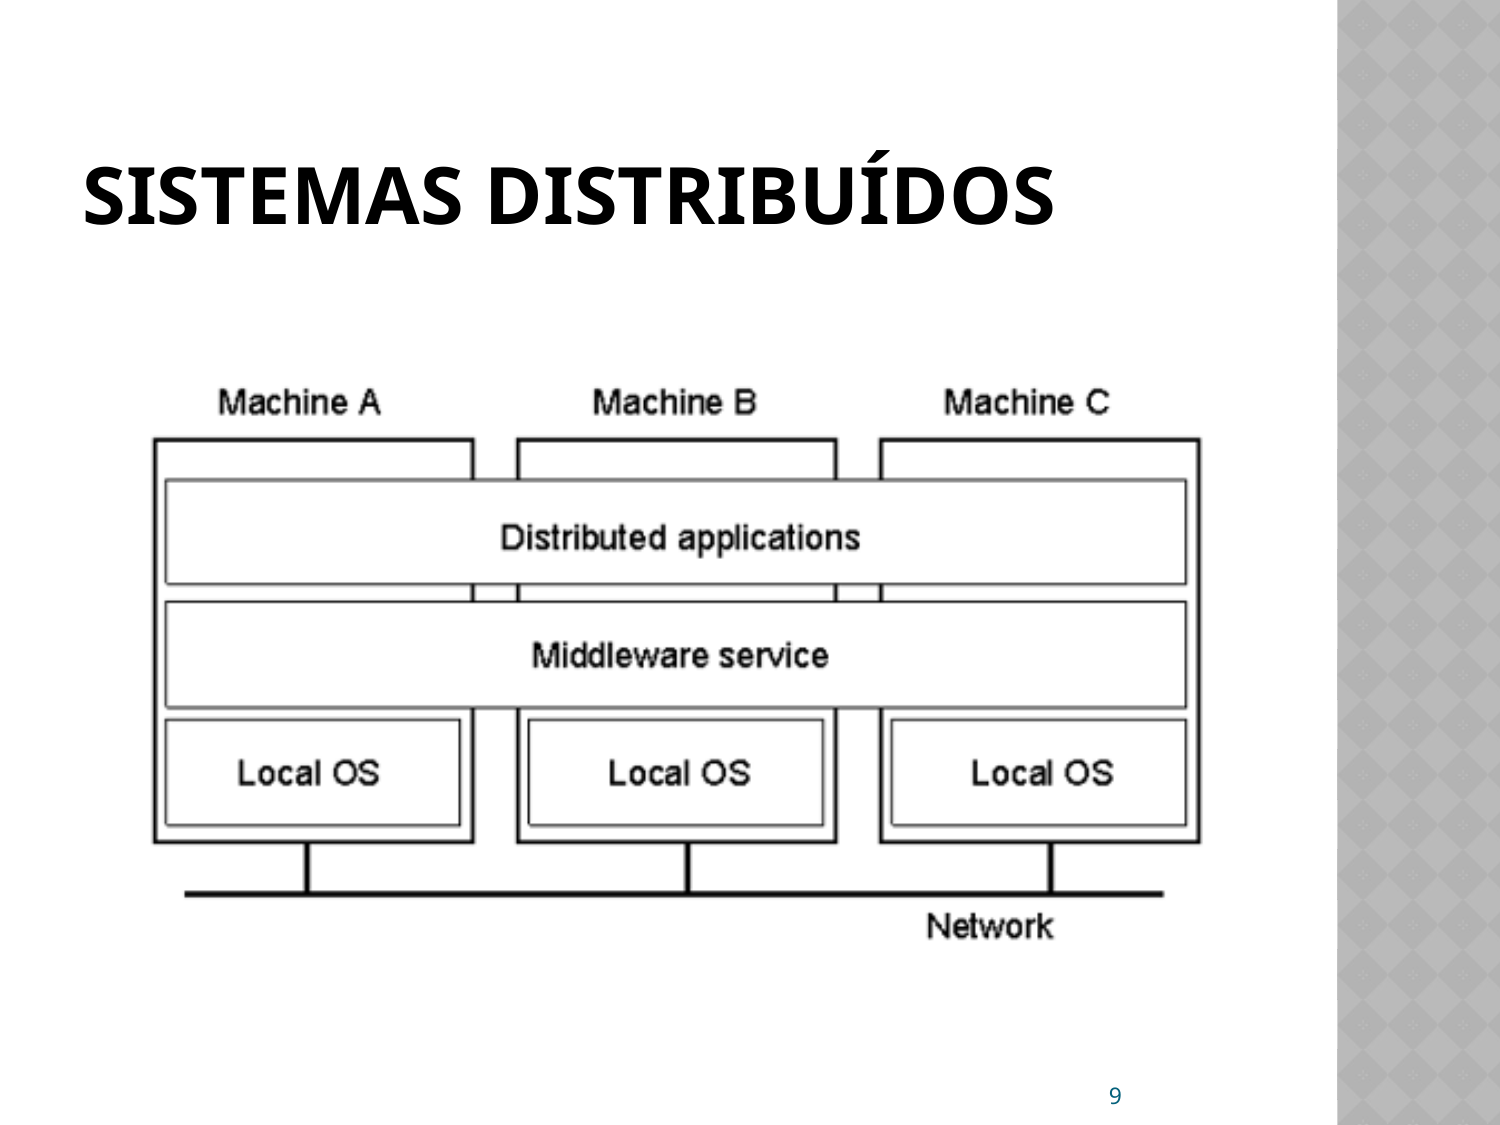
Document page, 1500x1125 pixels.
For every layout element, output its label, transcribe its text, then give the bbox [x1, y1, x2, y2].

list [105, 358, 1232, 965]
title Sistemas distribuídos [75, 52, 1263, 240]
slide_number 9 [1025, 1075, 1122, 1113]
